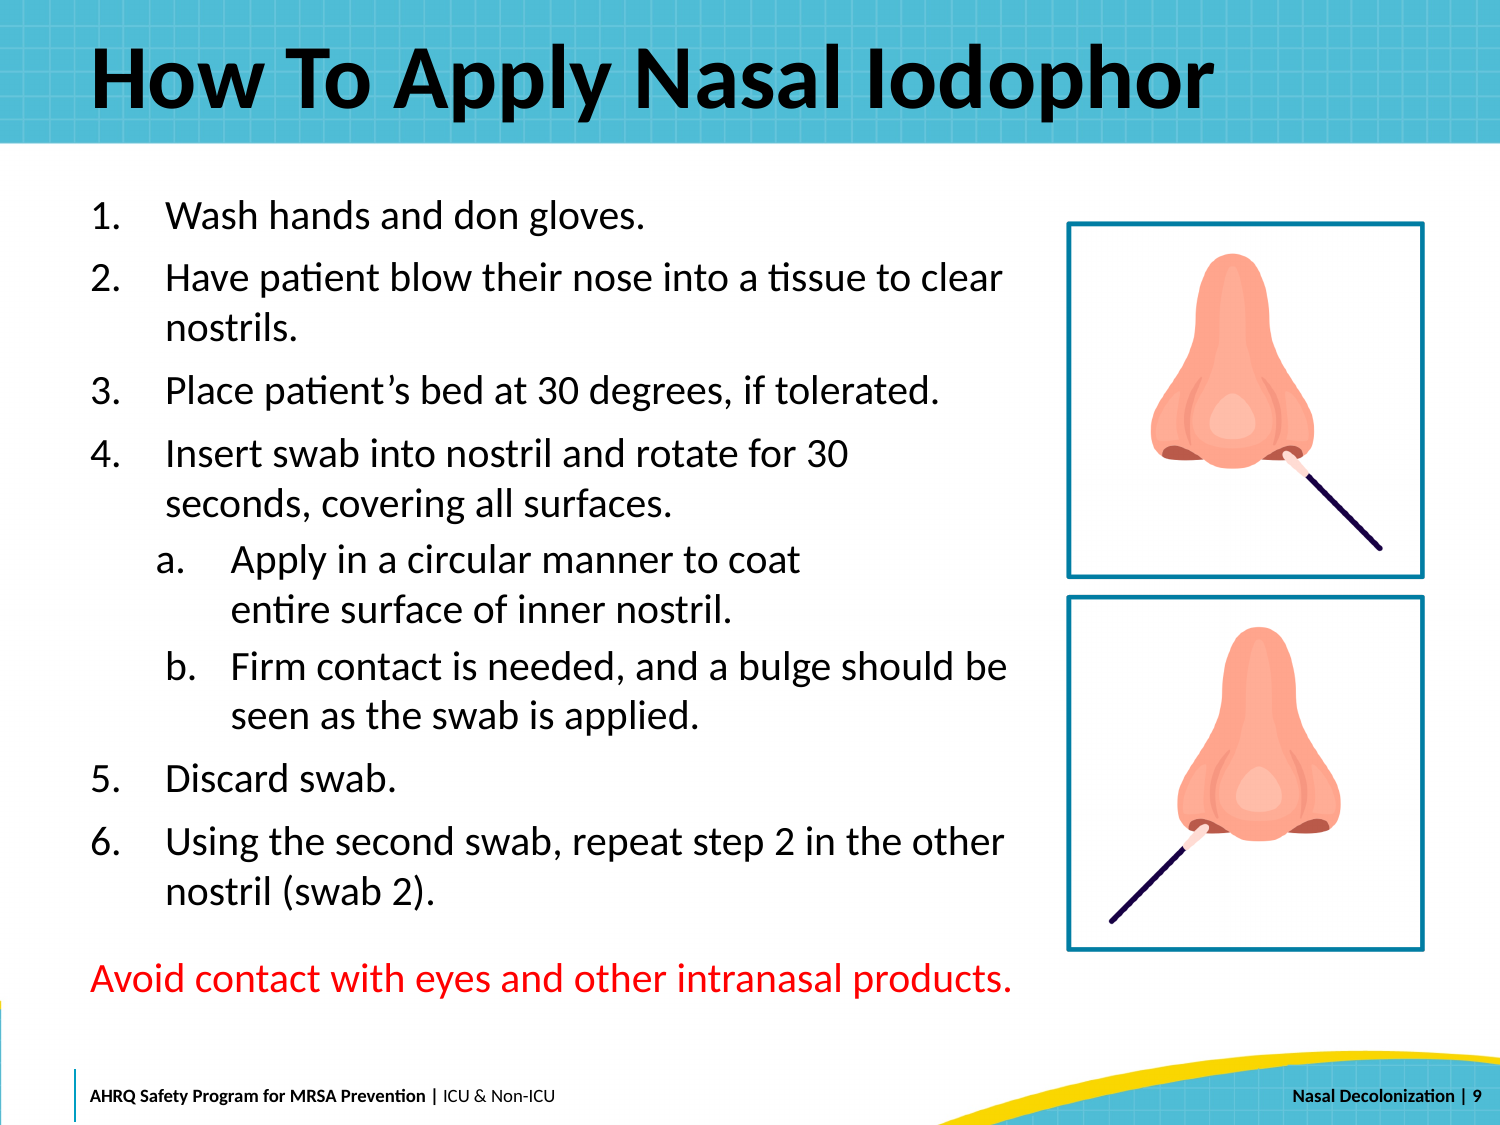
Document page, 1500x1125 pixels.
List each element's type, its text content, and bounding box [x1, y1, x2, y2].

slide_number | 9 [1455, 1065, 1500, 1125]
list Wash hands and don gloves. Have patient blow their nose into a tissue to clear nostrils. Place patient’s bed at 30 degrees, if tolerated. Insert swab into nostril and rotate for 30 seconds, covering all surfaces. Apply in a circular manner to coat entire surface of inner nostril. Firm contact is needed, and a bulge should be seen as the swab is applied. Discard swab. Using the second swab, repeat step 2 in the other nostril (swab 2). Avoid contact with eyes and other intranasal products. [75, 179, 1043, 1035]
title How To Apply Nasal Iodophor [75, 0, 1425, 150]
picture [0, 0, 1500, 1125]
